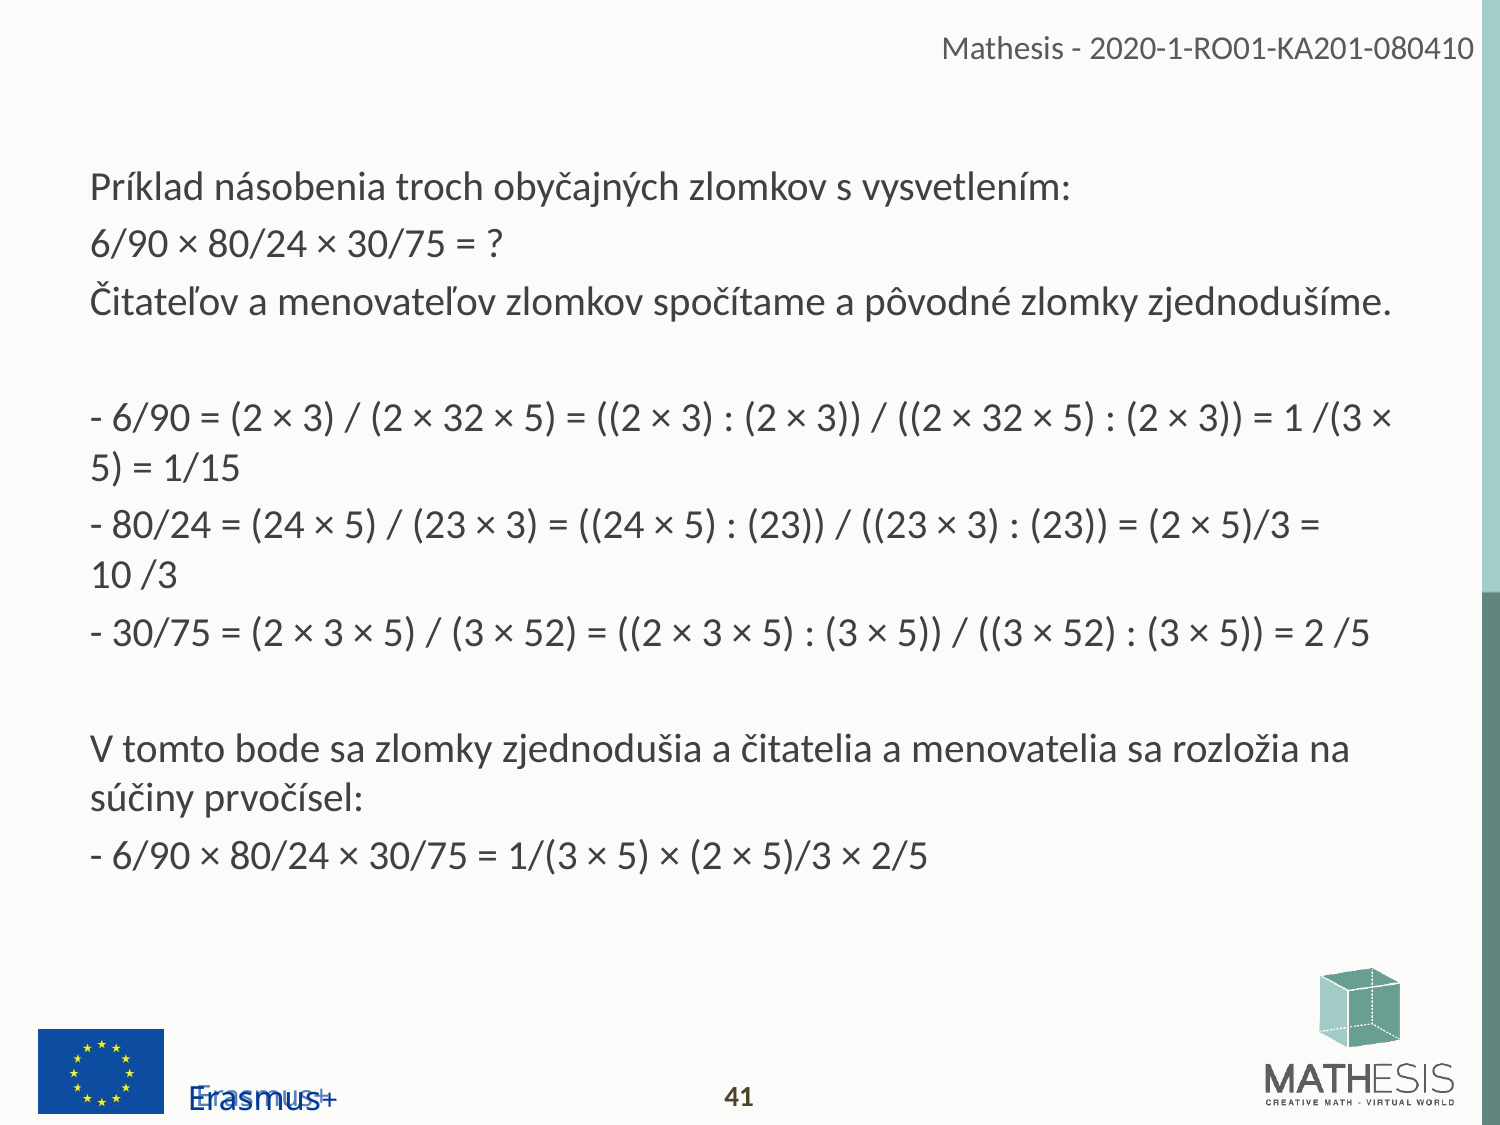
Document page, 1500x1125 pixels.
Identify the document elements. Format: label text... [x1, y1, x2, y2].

picture [38, 1029, 164, 1114]
list Príklad násobenia troch obyčajných zlomkov s vysvetlením: 6/90 × 80/24 × 30/75 = ? Čitateľov a menovateľov zlomkov spočítame a pôvodné zlomky zjednodušíme. - 6/90 = (2 × 3) / (2 × 32 × 5) = ((2 × 3) : (2 × 3)) / ((2 × 32 × 5) : (2 × 3)) = 1 /(3 × 5) = 1/15 - 80/24 = (24 × 5) / (23 × 3) = ((24 × 5) : (23)) / ((23 × 3) : (23)) = (2 × 5)/3 = 10 /3 - 30/75 = (2 × 3 × 5) / (3 × 52) = ((2 × 3 × 5) : (3 × 5)) / ((3 × 52) : (3 × 5)) = 2 /5 V tomto bode sa zlomky zjednodušia a čitatelia a menovatelia sa rozložia na súčiny prvočísel: - 6/90 × 80/24 × 30/75 = 1/(3 × 5) × (2 × 5)/3 × 2/5 [75, 151, 1425, 894]
